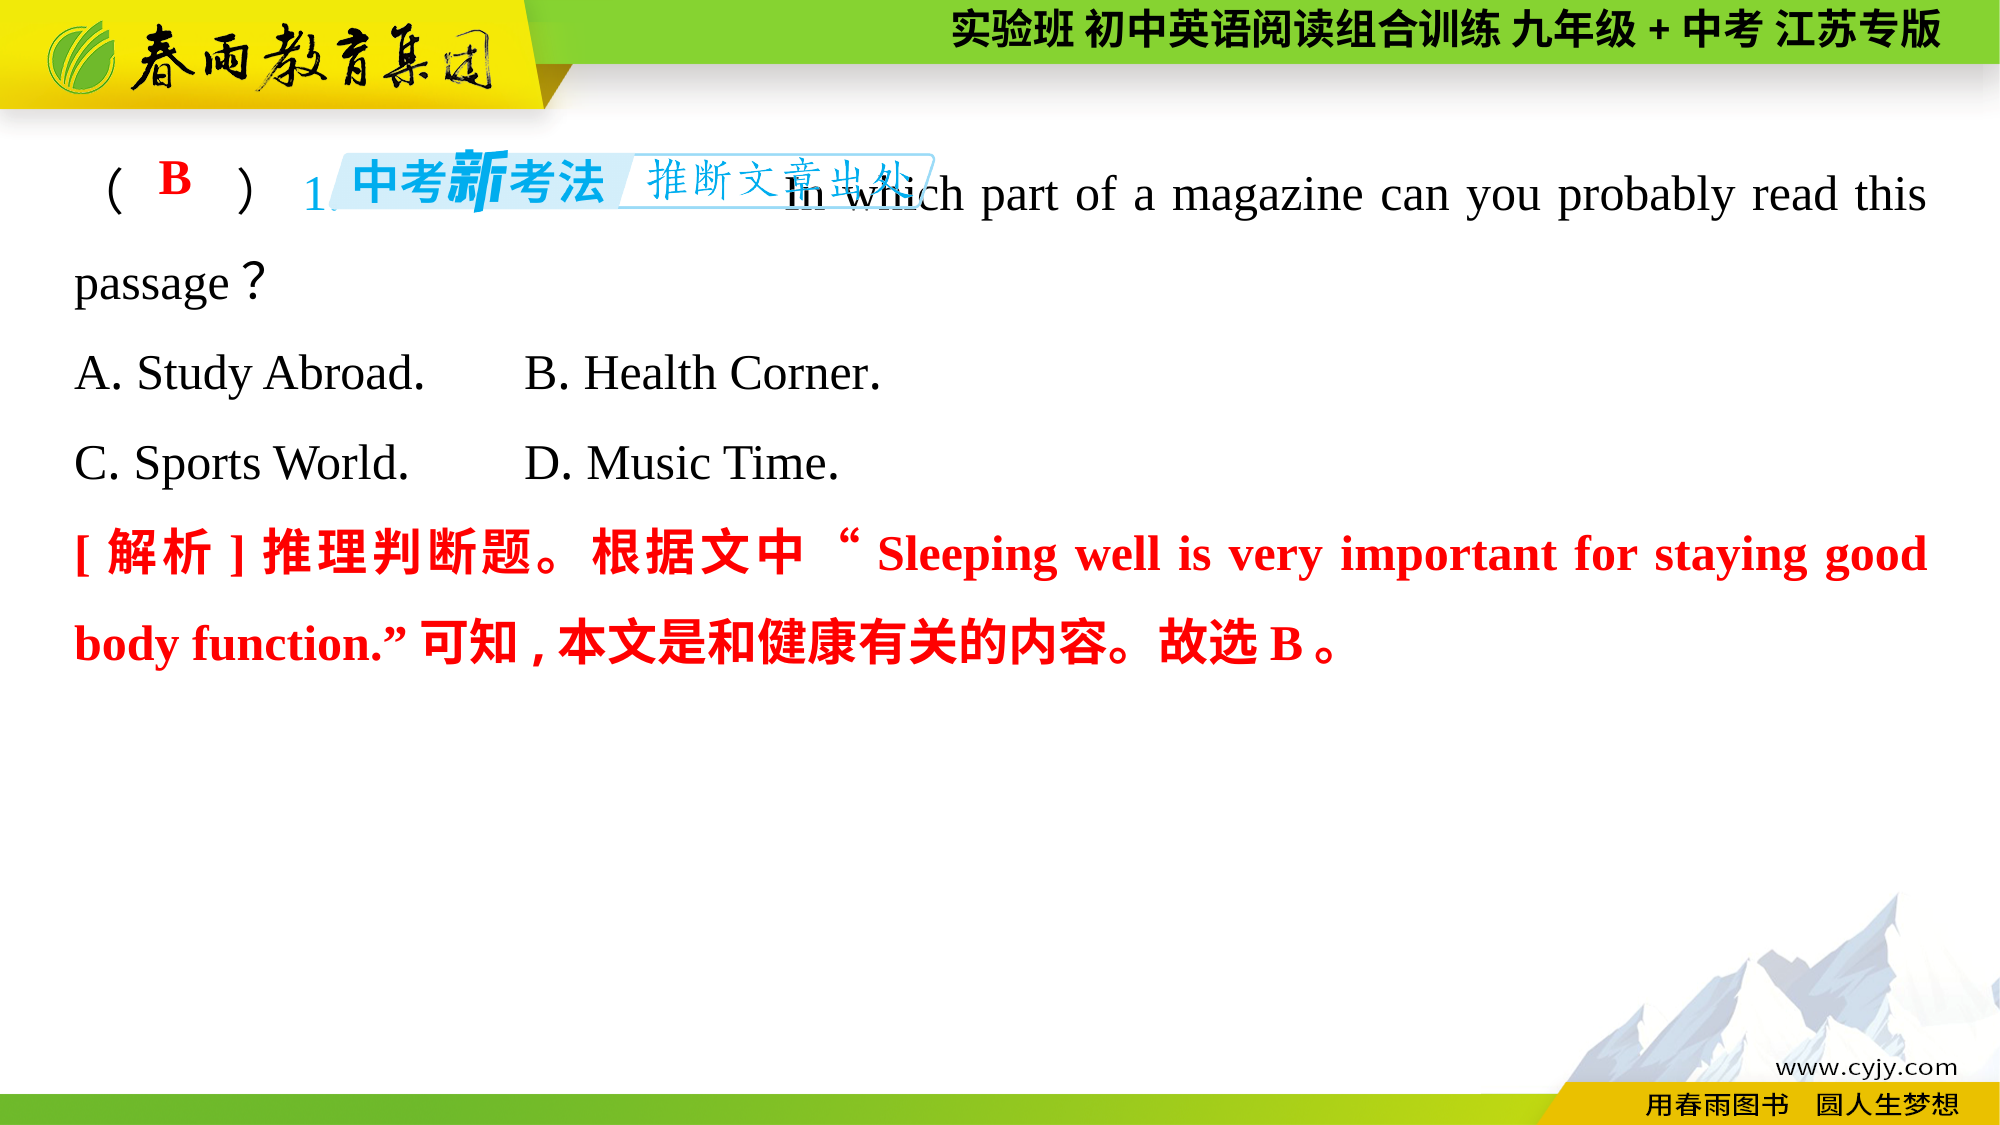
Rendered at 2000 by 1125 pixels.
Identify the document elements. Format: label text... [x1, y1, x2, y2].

list （ ）1. In which part of a magazine can you probably read this passage？ A. Study Abroad. B. Health Corner. C. Sports World. D. Music Time. [59, 122, 1944, 483]
text_box [解析]推理判断题。根据文中“Sleeping well is very important for staying good body function.”可知,本文是和健康有关的内容。故选B。 [59, 483, 1944, 679]
text_box B [143, 137, 207, 213]
picture [0, 0, 2000, 1125]
